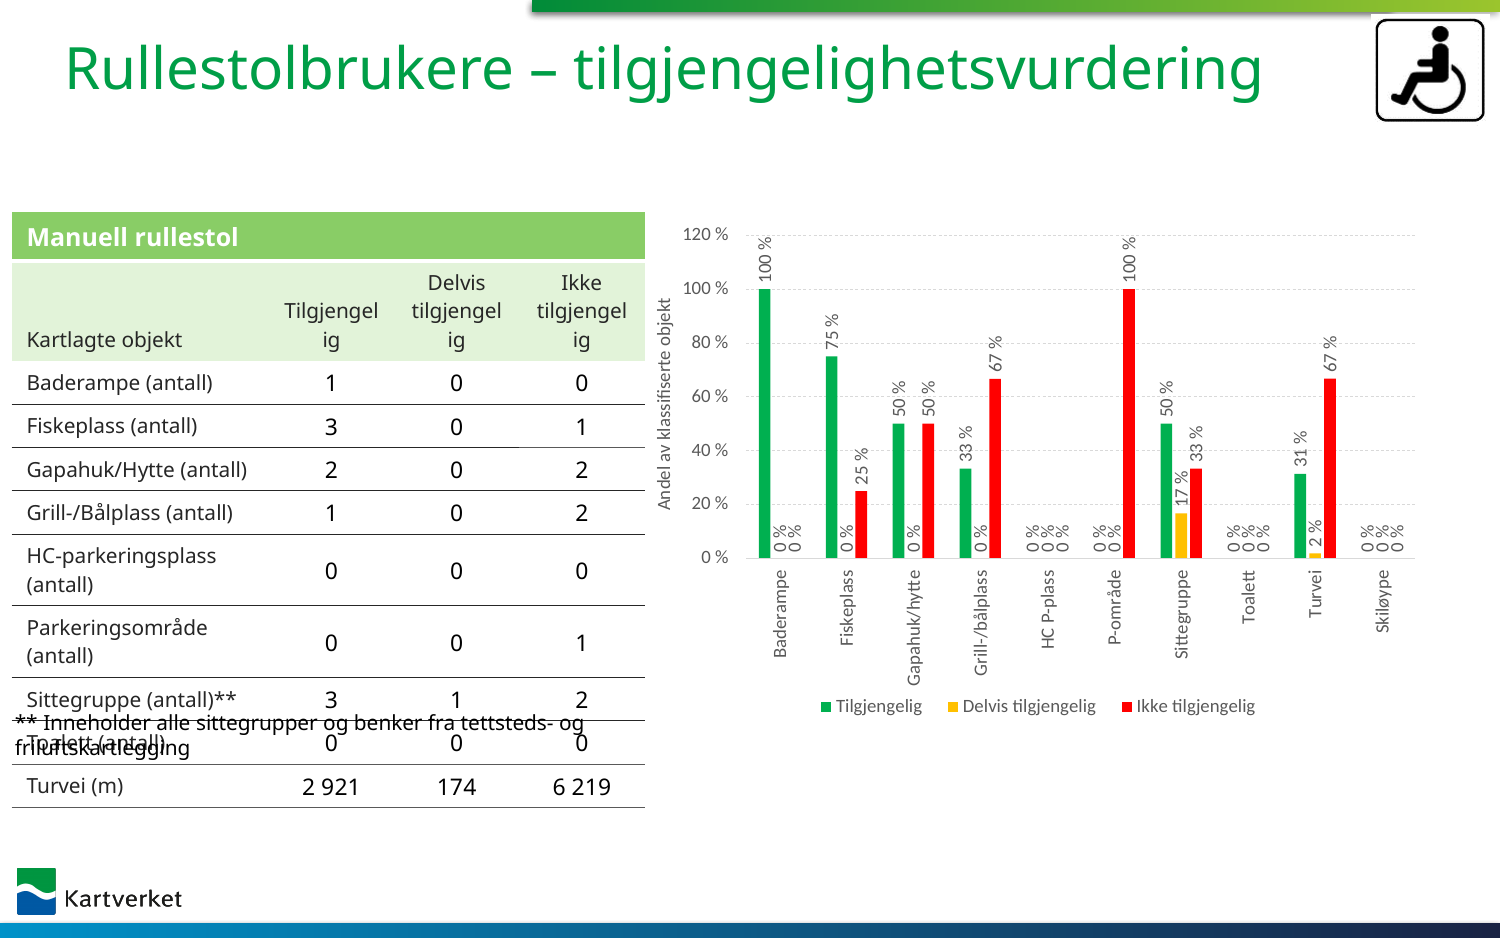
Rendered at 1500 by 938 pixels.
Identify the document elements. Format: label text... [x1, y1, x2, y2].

table_cell 0 [394, 361, 519, 404]
table_cell 0 [394, 405, 519, 447]
table_cell 1 [519, 606, 638, 677]
text_box Rullestolbrukere – tilgjengelighetsvurdering [49, 12, 1372, 109]
table_cell HC-parkeringsplass (antall) [12, 535, 269, 605]
table_cell 0 [394, 535, 519, 605]
text_box ** Inneholder alle sittegrupper og benker fra tettsteds- og friluftskartlegging [0, 702, 745, 768]
table_cell 2 [519, 491, 638, 534]
picture [1371, 13, 1491, 127]
table_cell 1 [269, 361, 394, 404]
table_cell 6 219 [519, 768, 645, 807]
table_cell 0 [519, 535, 638, 605]
table_cell 0 [269, 606, 394, 677]
table_cell Parkeringsområde (antall) [12, 606, 269, 677]
table_cell Fiskeplass (antall) [12, 405, 269, 447]
table_cell Baderampe (antall) [12, 361, 269, 404]
table_cell Sittegruppe (antall)** [12, 678, 269, 702]
table_cell 1 [394, 678, 519, 702]
table_header Manuell rullestol [12, 212, 645, 259]
table_cell Turvei (m) [12, 768, 269, 807]
table_cell Kartlagte objekt [12, 263, 269, 361]
table_cell Grill-/Bålplass (antall) [12, 491, 269, 534]
table_cell 3 [269, 678, 394, 702]
table_cell 2 [269, 448, 394, 490]
table_cell 3 [269, 405, 394, 447]
table_cell 174 [394, 768, 519, 807]
table_cell Gapahuk/Hytte (antall) [12, 448, 269, 490]
table_cell Tilgjengelig [269, 263, 394, 361]
picture [643, 218, 1427, 728]
table_cell 2 [519, 448, 638, 490]
table_cell 2 [519, 678, 638, 702]
table_cell Ikke tilgjengelig [519, 263, 638, 361]
table_cell 1 [269, 491, 394, 534]
table_cell 0 [394, 448, 519, 490]
table_cell 2 921 [269, 768, 394, 807]
table_cell 0 [519, 361, 638, 404]
table_cell 0 [269, 535, 394, 605]
table_cell 1 [519, 405, 638, 447]
table_cell 0 [394, 606, 519, 677]
table_cell Delvis tilgjengelig [394, 263, 519, 361]
table_cell 0 [394, 491, 519, 534]
